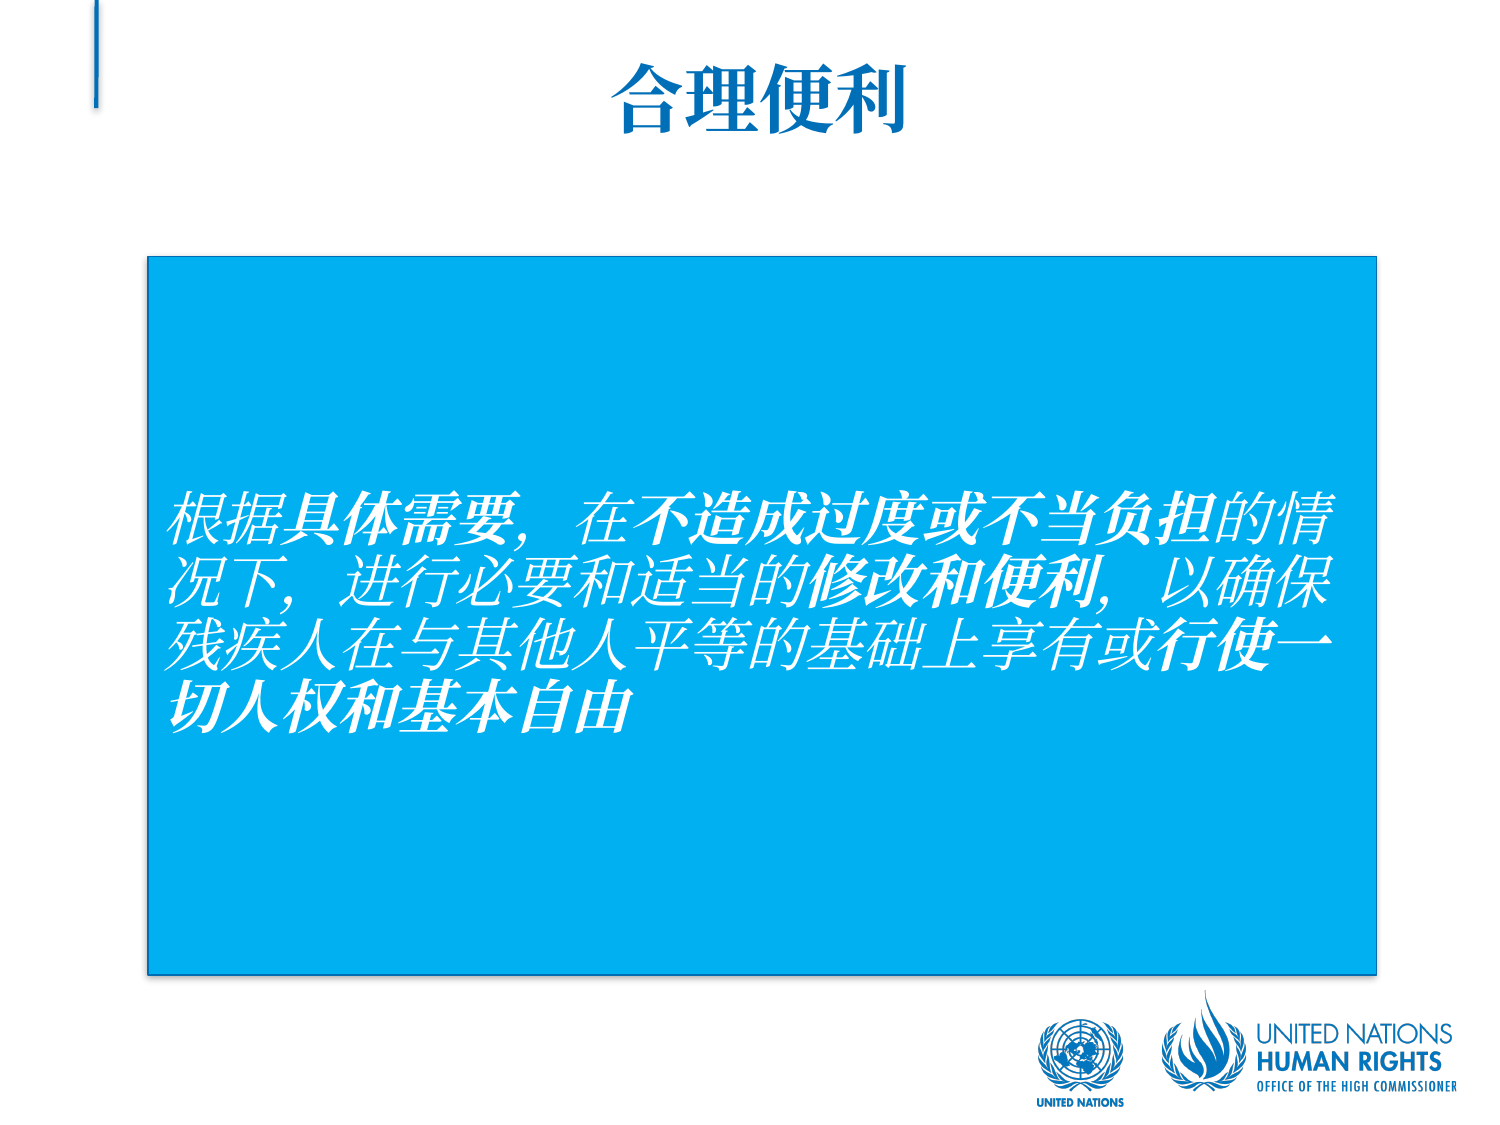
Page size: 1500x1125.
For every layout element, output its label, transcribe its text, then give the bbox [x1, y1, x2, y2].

text_box 根据具体需要，在不造成过度或不当负担的情况下，进行必要和适当的修改和便利，以确保残疾人在与其他人平等的基础上享有或行使一切人权和基本自由 [147, 256, 1377, 976]
title 合理便利 [64, 45, 1456, 224]
picture [1037, 990, 1457, 1107]
